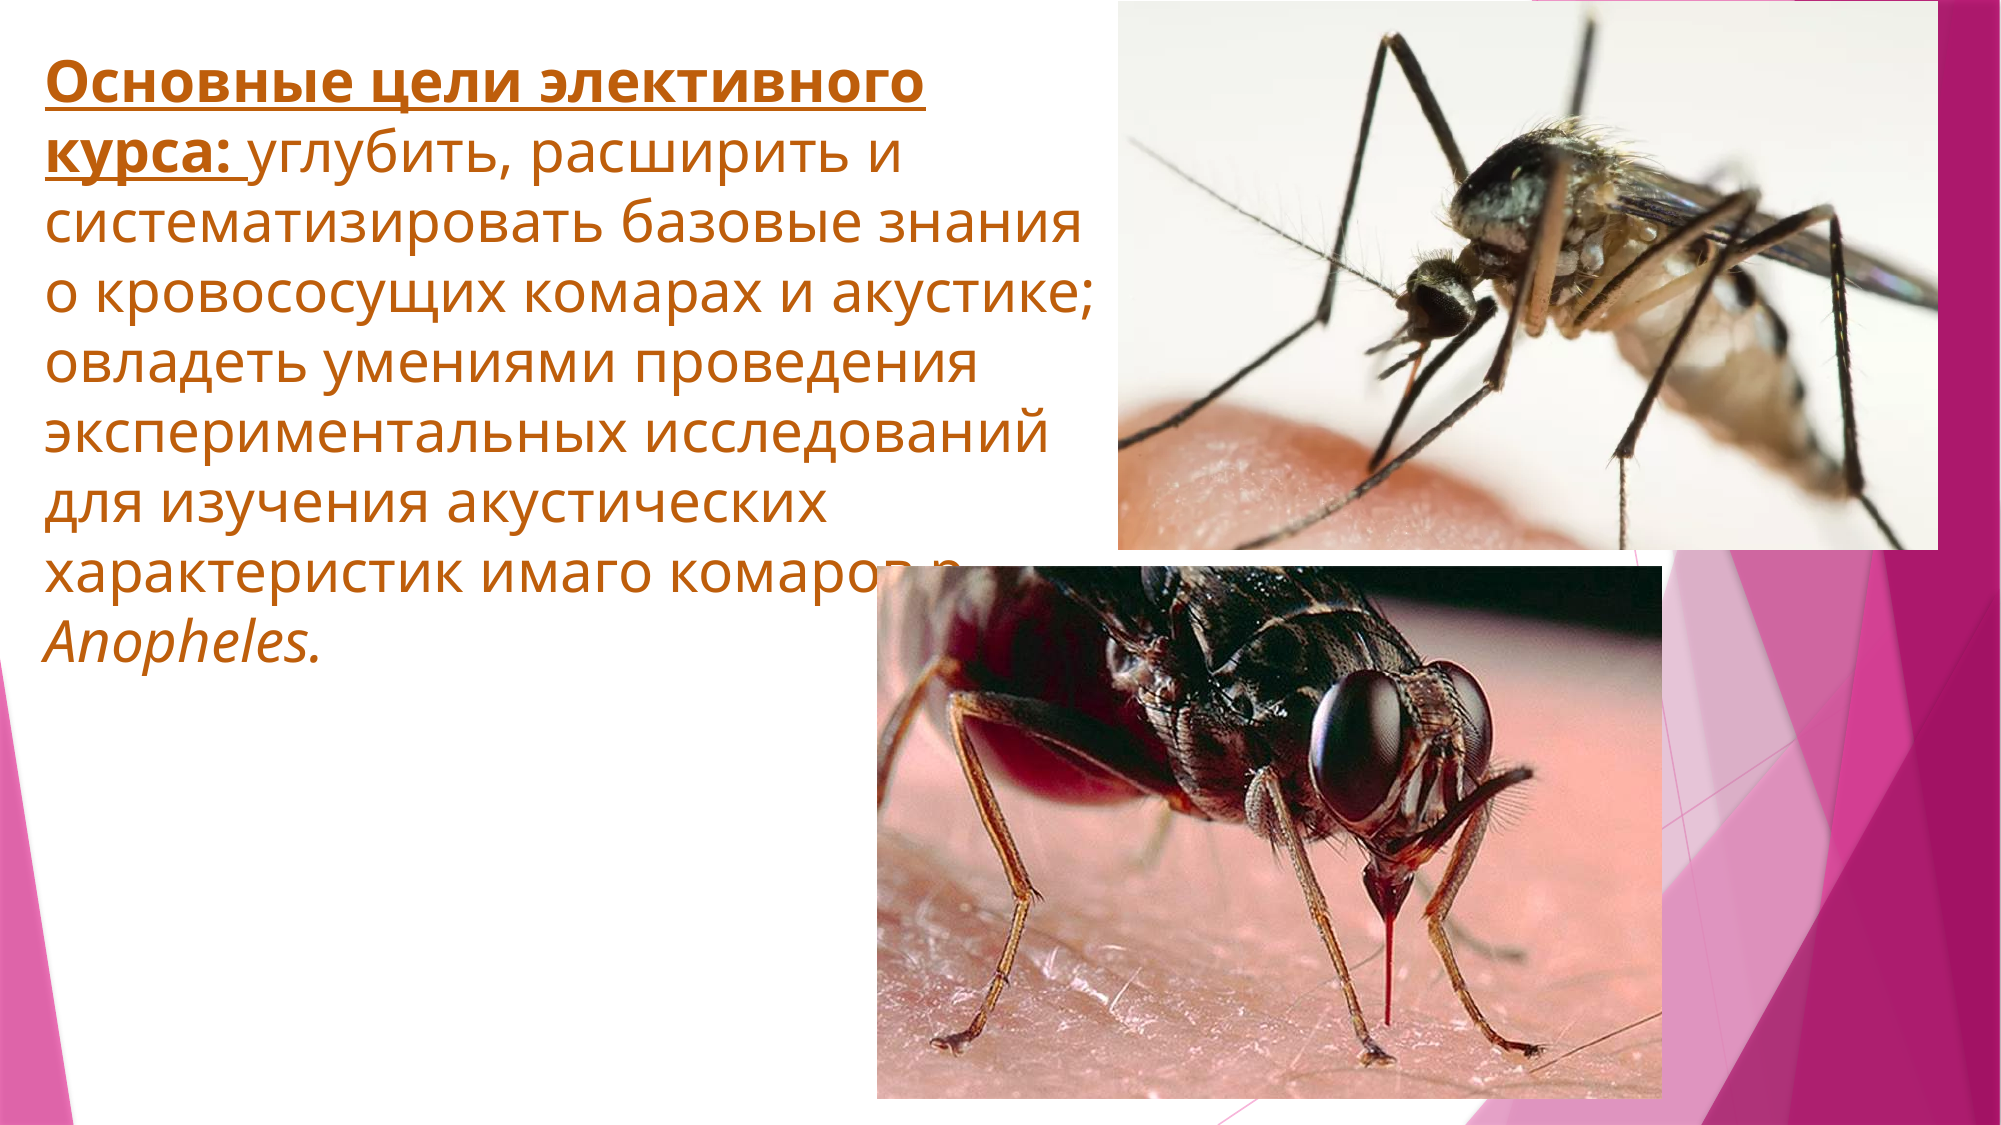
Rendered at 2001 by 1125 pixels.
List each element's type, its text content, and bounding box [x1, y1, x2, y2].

picture [1117, 0, 1939, 551]
title Основные цели элективного курса: углубить, расширить и систематизировать базовые знания о кровососущих комарах и акустике; овладеть умениями проведения экспериментальных исследований для изучения акустических характеристик имаго комаров р. Anopheles. [29, 36, 1119, 917]
picture [876, 565, 1662, 1099]
